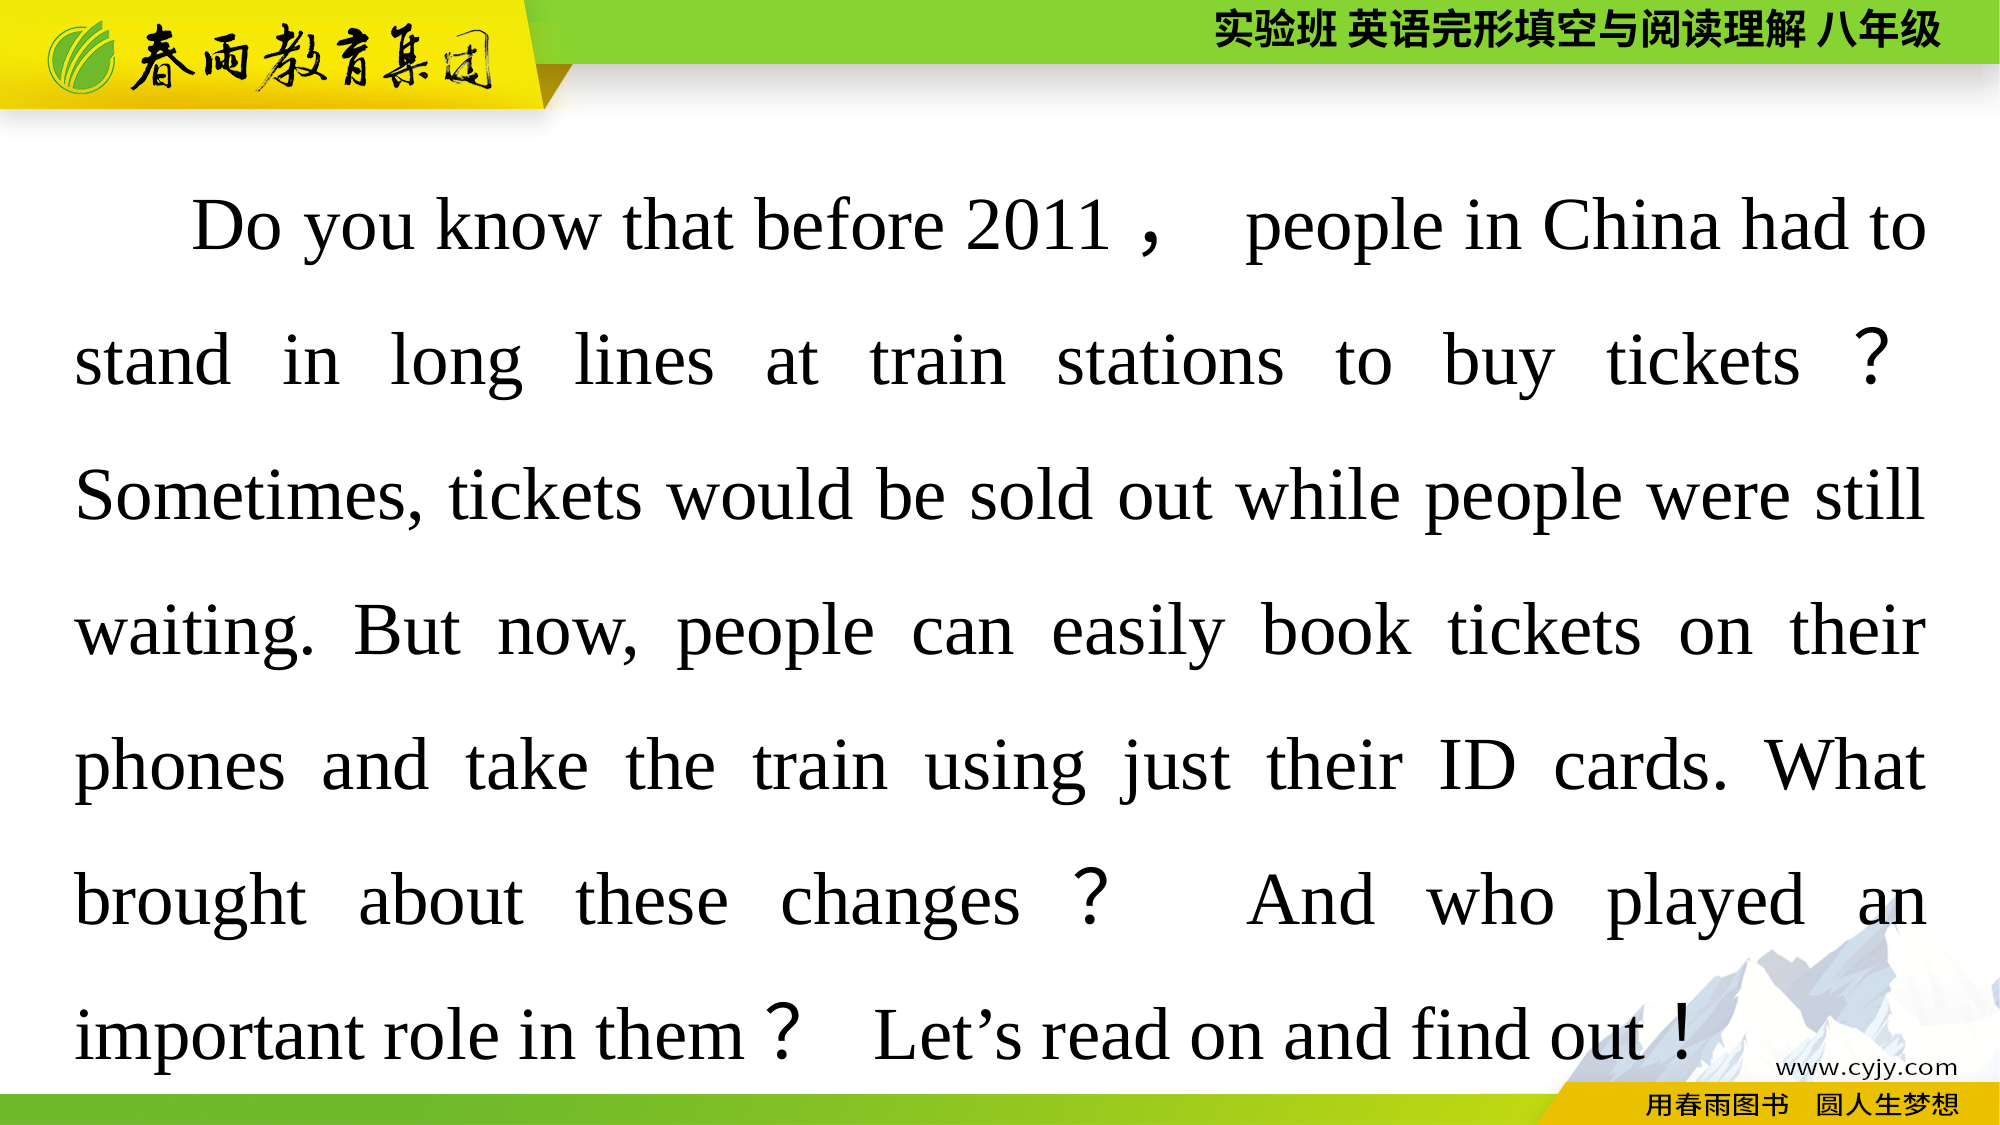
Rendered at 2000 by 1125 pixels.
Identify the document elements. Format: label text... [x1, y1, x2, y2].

list Do you know that before 2011， people in China had to stand in long lines at train stations to buy tickets？ Sometimes, tickets would be sold out while people were still waiting. But now, people can easily book tickets on their phones and take the train using just their ID cards. What brought about these changes？ And who played an important role in them？ Let’s read on and find out！ [59, 122, 1944, 1092]
picture [0, 0, 2000, 1125]
